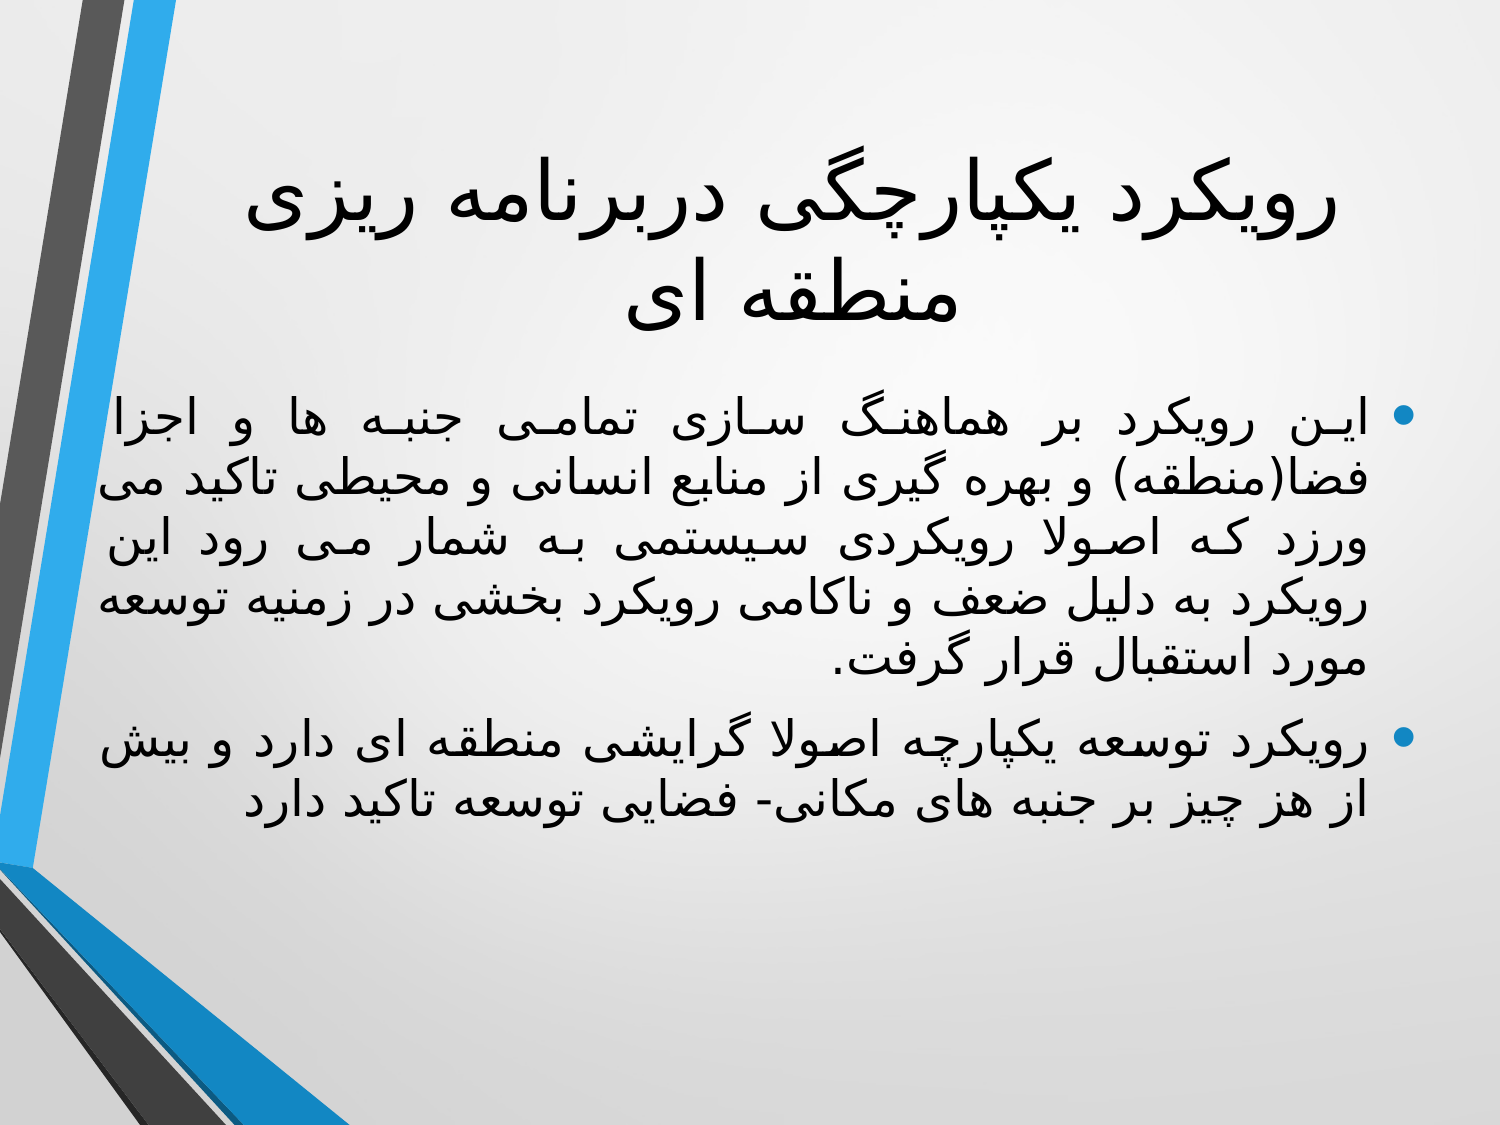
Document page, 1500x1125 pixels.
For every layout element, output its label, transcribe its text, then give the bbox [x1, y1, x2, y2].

list این رویکرد بر هماهنگ سازی تمامی جنبه ها و اجزا فضا(منطقه) و بهره گیری از منابع انسانی و محیطی تاکید می ورزد که اصولا رویکردی سیستمی به شمار می رود این رویکرد به دلیل ضعف و ناکامی رویکرد بخشی در زمنیه توسعه مورد استقبال قرار گرفت. رویکرد توسعه یکپارچه اصولا گرایشی منطقه ای دارد و بیش از هز چیز بر جنبه های مکانی- فضایی توسعه تاکید دارد [82, 234, 1432, 977]
title رویکرد یکپارچگی دربرنامه ریزی منطقه ای [161, 75, 1425, 234]
